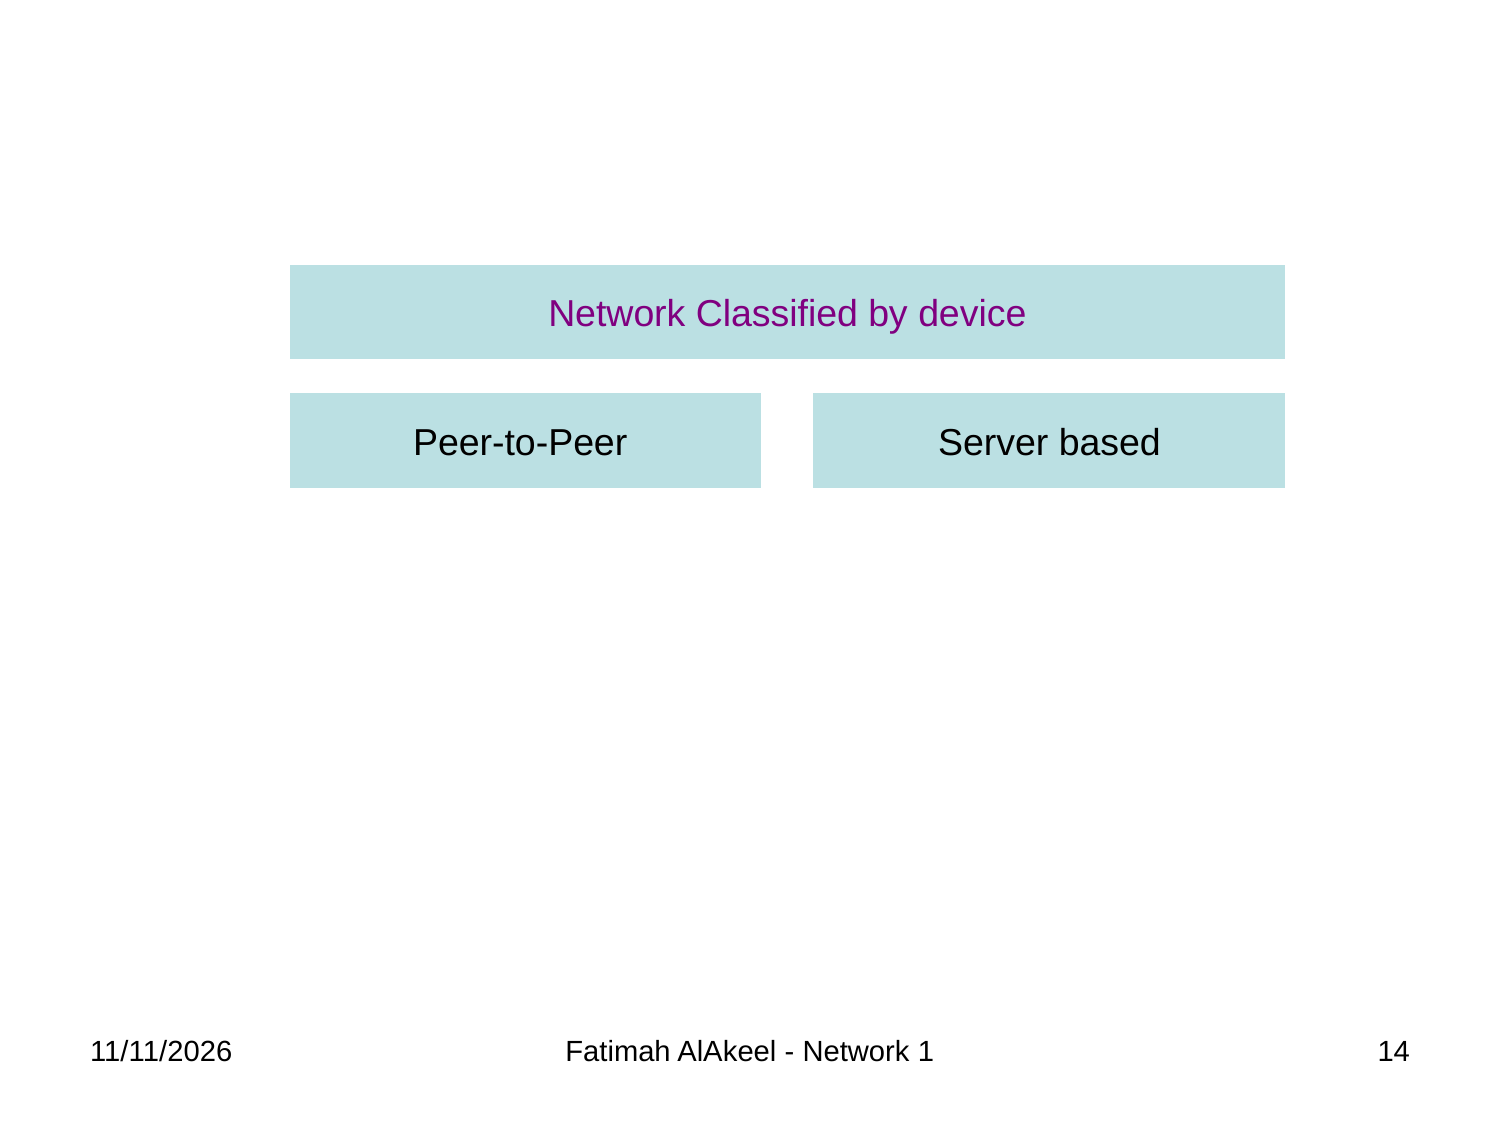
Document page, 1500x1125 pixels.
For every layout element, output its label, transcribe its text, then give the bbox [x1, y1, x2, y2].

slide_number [74, 1024, 426, 1103]
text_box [162, 262, 1413, 876]
footer Fatimah AlAkeel - Network 1 [512, 1024, 988, 1103]
slide_number 14 [1074, 1024, 1426, 1103]
